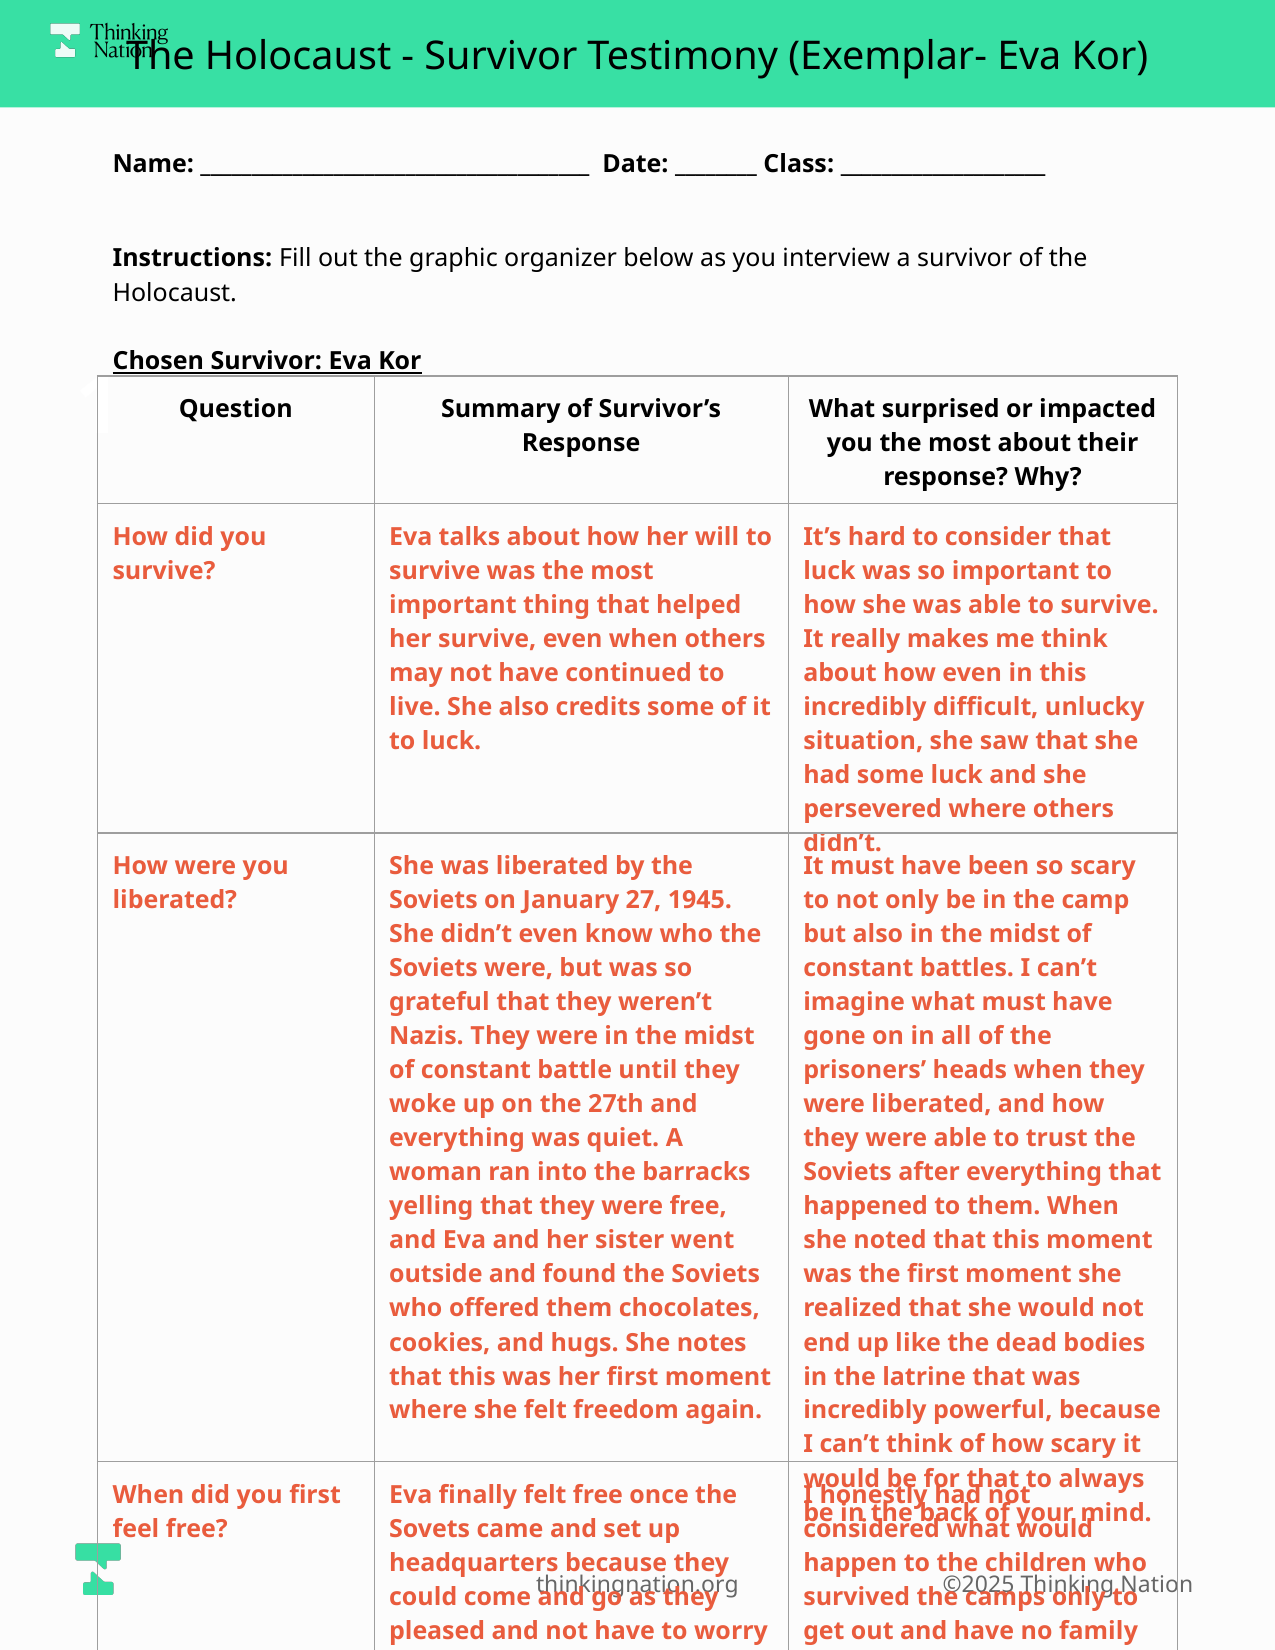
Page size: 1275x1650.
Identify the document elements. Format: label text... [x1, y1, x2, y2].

picture [62, 1533, 134, 1605]
table_header Question [98, 377, 374, 503]
table_cell When did you first feel free? [98, 1462, 374, 1650]
text_box The Holocaust - Survivor Testimony (Exemplar- Eva Kor) [0, 0, 1275, 108]
text_box Name: ______________________________________ Date: ________ Class: ____________________ Instructions: Fill out the graphic organizer below as you interview a survivor of the Holocaust. Chosen Survivor: Eva Kor [97, 132, 1178, 375]
table_cell It must have been so scary to not only be in the camp but also in the midst of constant battles. I can’t imagine what must have gone on in all of the prisoners’ heads when they were liberated, and how they were able to trust the Soviets after everything that happened to them. When she noted that this moment was the first moment she realized that she would not end up like the dead bodies in the latrine that was incredibly powerful, because I can’t think of how scary it would be for that to always be in the back of your mind. [789, 834, 1177, 1461]
picture [36, 12, 172, 69]
text_box ©2025 Thinking Nation [1178, 1553, 1210, 1605]
table_cell She was liberated by the Soviets on January 27, 1945. She didn’t even know who the Soviets were, but was so grateful that they weren’t Nazis. They were in the midst of constant battle until they woke up on the 27th and everything was quiet. A woman ran into the barracks yelling that they were free, and Eva and her sister went outside and found the Soviets who offered them chocolates, cookies, and hugs. She notes that this was her first moment where she felt freedom again. [375, 834, 788, 1461]
table_header Summary of Survivor’s Response [375, 377, 788, 503]
table_cell I honestly had not considered what would happen to the children who survived the camps only to get out and have no family to return to. It is heartbreaking that after all of the trauma Eva went to, she coujldn’t go home in the end, but had to go to an orphanage. [789, 1462, 1177, 1650]
table_cell Eva finally felt free once the Sovets came and set up headquarters because they could come and go as they pleased and not have to worry about being shot. She mentioned that she was excited to go home, but did not make the connection that she had no way to get back to Romania and had no family left to go back home to- and that she was then taken to an orphanage. [375, 1462, 788, 1650]
table_cell How did you survive? [98, 504, 374, 832]
text_box 1 [30, 315, 165, 450]
table_cell It’s hard to consider that luck was so important to how she was able to survive. It really makes me think about how even in this incredibly difficult, unlucky situation, she saw that she had some luck and she persevered where others didn’t. [789, 504, 1177, 832]
table_cell Eva talks about how her will to survive was the most important thing that helped her survive, even when others may not have continued to live. She also credits some of it to luck. [375, 504, 788, 832]
table_header What surprised or impacted you the most about their response? Why? [789, 377, 1177, 503]
table_cell How were you liberated? [98, 834, 374, 1461]
